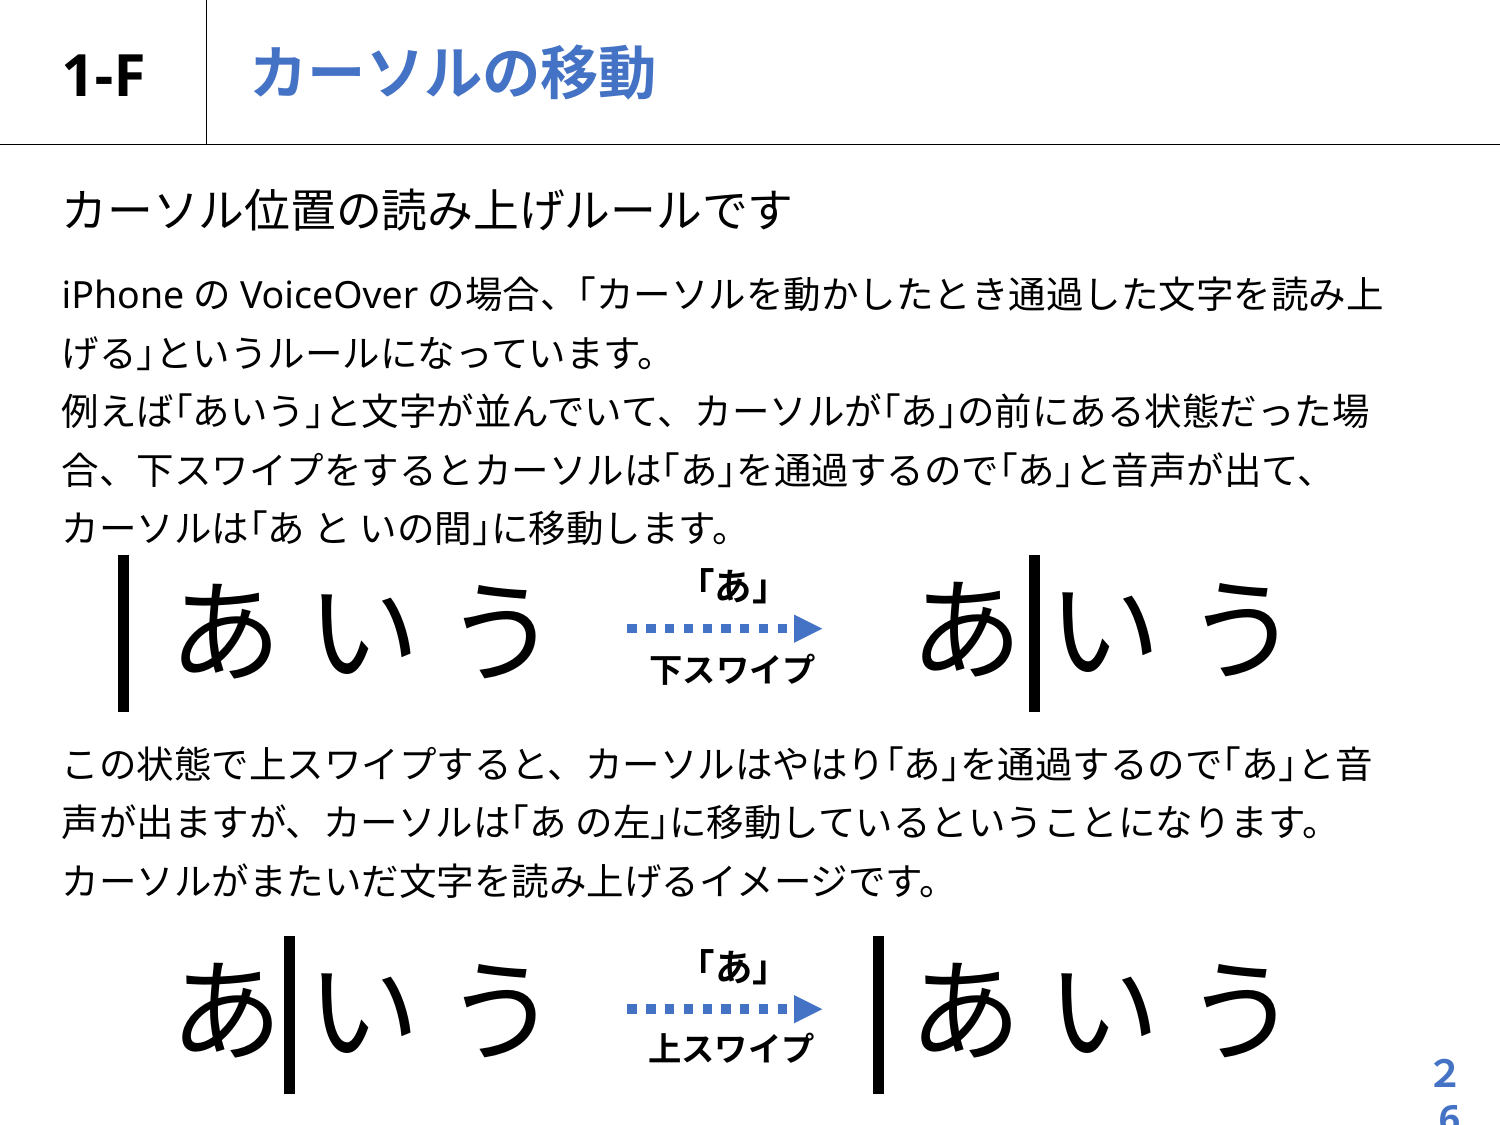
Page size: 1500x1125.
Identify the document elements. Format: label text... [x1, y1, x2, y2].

text_box カーソルの移動 [230, 24, 1459, 119]
text_box この状態で上スワイプすると、カーソルはやはり｢あ｣を通過するので｢あ｣と音声が出ますが、カーソルは｢あ の左｣に移動しているということになります。カーソルがまたいだ文字を読み上げるイメージです。 [46, 719, 1422, 914]
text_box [123, 552, 1345, 712]
text_box カーソル位置の読み上げルールです [46, 180, 1422, 250]
title 1-F [0, 0, 207, 147]
text_box iPhoneのVoiceOverの場合、｢カーソルを動かしたとき通過した文字を読み上げる｣というルールになっています。 例えば｢あいう｣と文字が並んでいて、カーソルが｢あ｣の前にある状態だった場合、下スワイプをするとカーソルは｢あ｣を通過するので｢あ｣と音声が出て、カーソルは｢あ と いの間｣に移動します。 [46, 250, 1422, 561]
text_box ２6 [1402, 1065, 1497, 1125]
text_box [123, 933, 1345, 1094]
